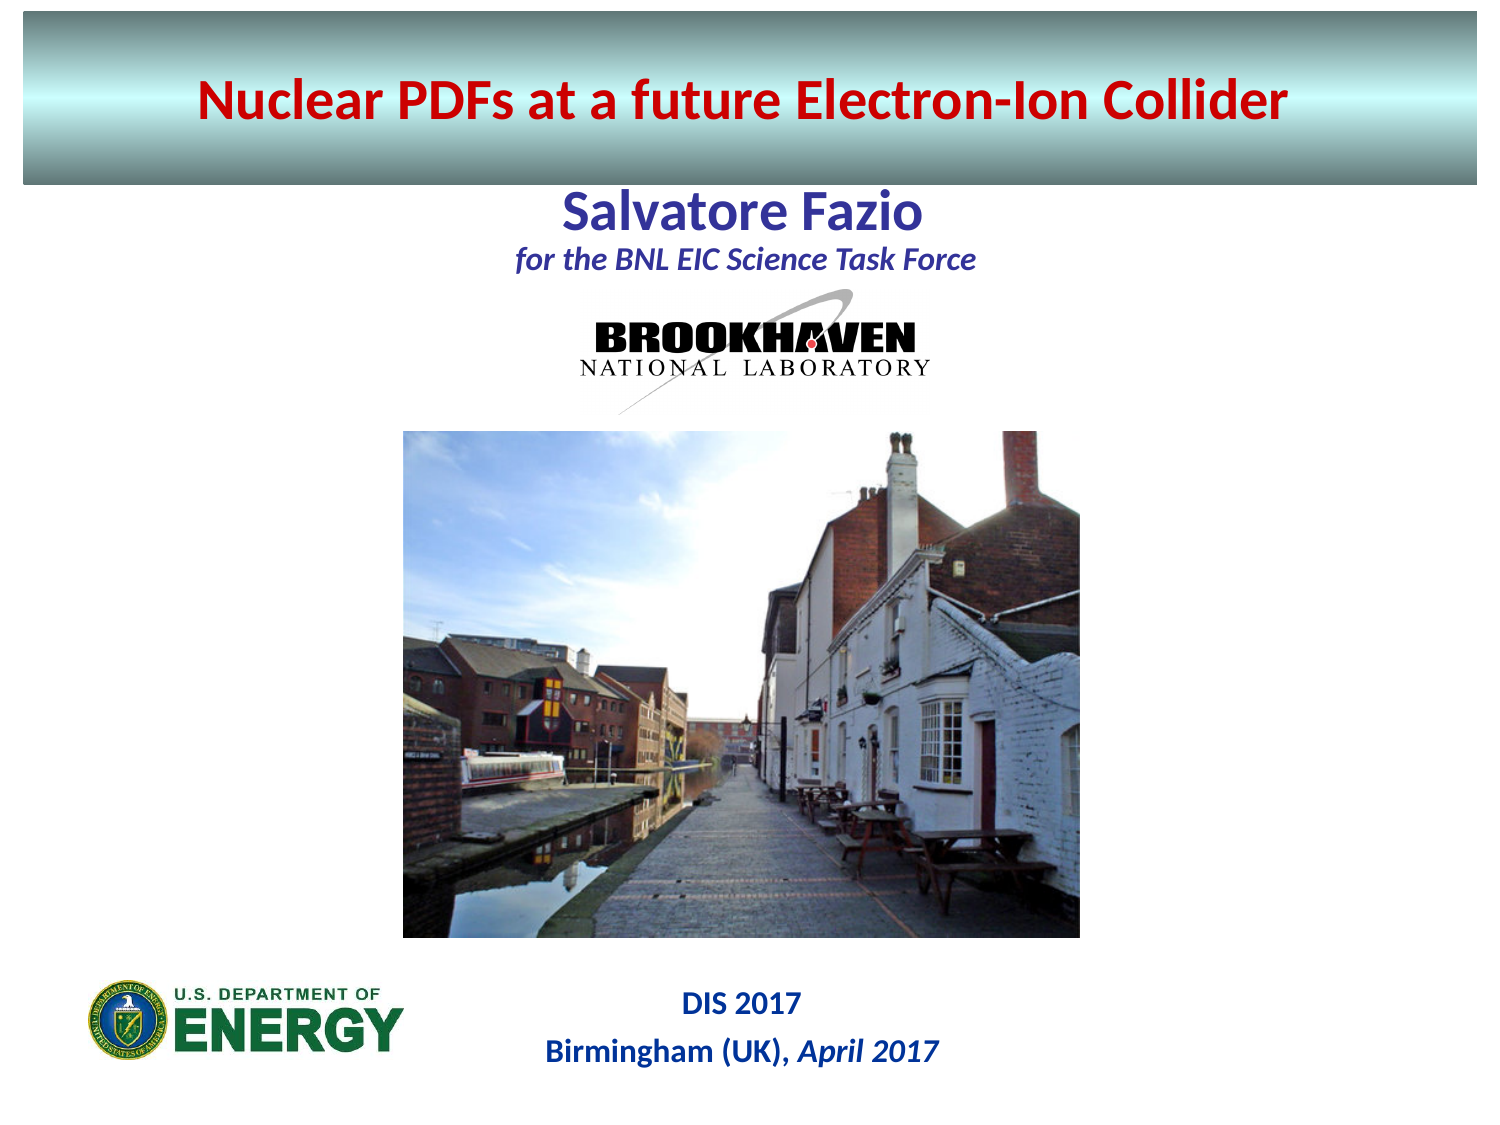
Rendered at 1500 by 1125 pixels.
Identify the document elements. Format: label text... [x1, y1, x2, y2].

subtitle DIS 2017 Birmingham (UK), April 2017 [96, 963, 1388, 1079]
picture [87, 980, 404, 1061]
picture [403, 431, 1080, 938]
title Salvatore Fazio for the BNL EIC Science Task Force [112, 185, 1388, 371]
text_box Nuclear PDFs at a future Electron-Ion Collider [23, 11, 1477, 185]
picture [580, 288, 930, 416]
